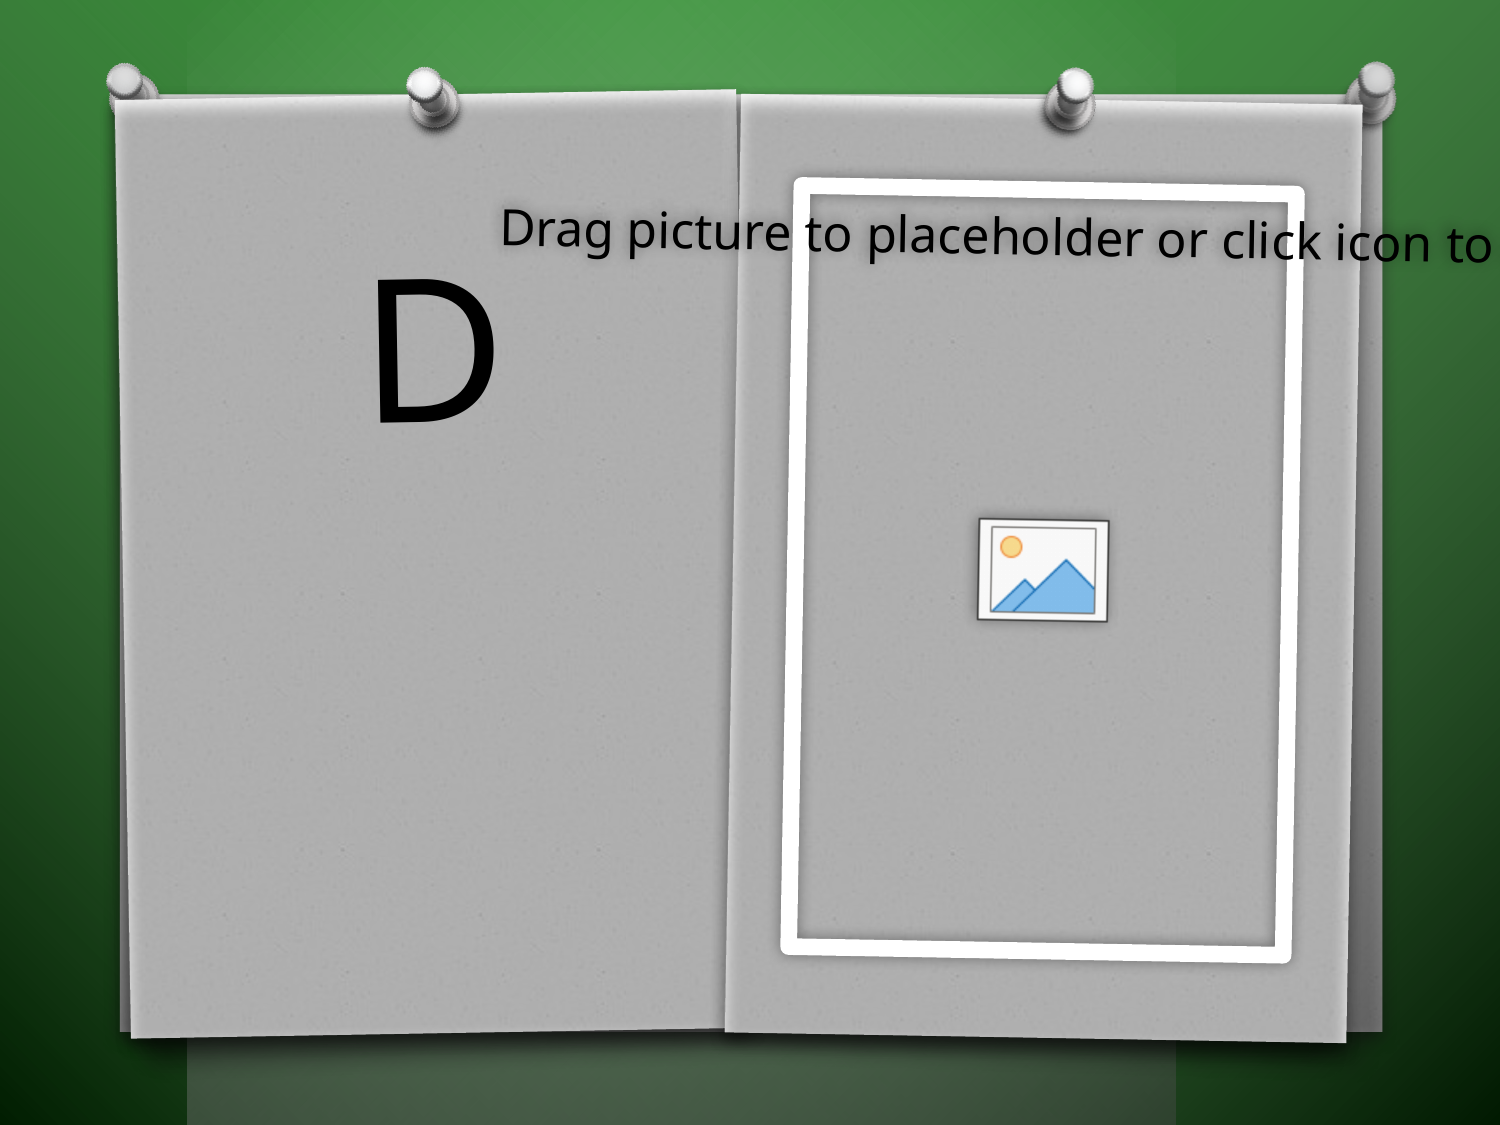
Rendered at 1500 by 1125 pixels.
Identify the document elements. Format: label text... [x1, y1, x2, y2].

picture [803, 197, 1282, 943]
picture [375, 33, 497, 157]
title D [179, 222, 687, 475]
picture [1016, 41, 1138, 162]
